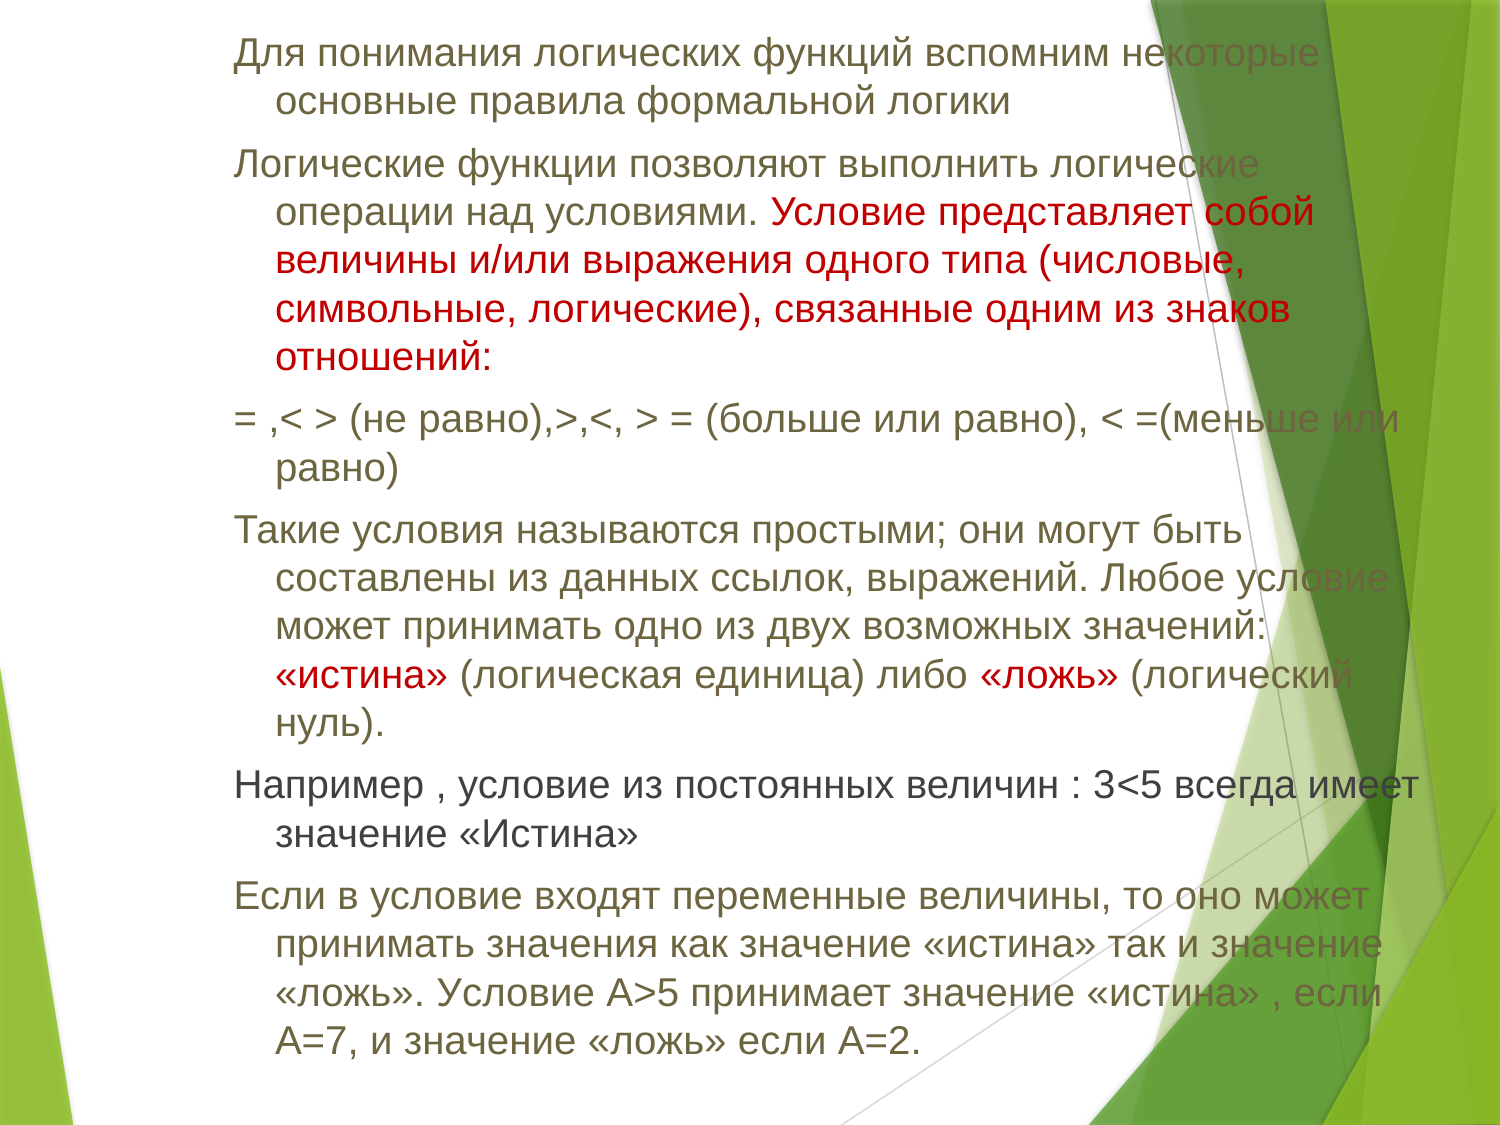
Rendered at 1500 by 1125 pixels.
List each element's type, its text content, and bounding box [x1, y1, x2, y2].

list Для понимания логических функций вспомним некоторые основные правила формальной логики Логические функции позволяют выполнить логические операции над условиями. Условие представляет собой величины и/или выражения одного типа (числовые, символьные, логические), связанные одним из знаков отношений: = ,< > (не равно),>,<, > = (больше или равно), < =(меньше или равно) Такие условия называются простыми; они могут быть составлены из данных ссылок, выражений. Любое условие может принимать одно из двух возможных значений: «истина» (логическая единица) либо «ложь» (логический нуль). Например , условие из постоянных величин : 3<5 всегда имеет значение «Истина» Если в условие входят переменные величины, то оно может принимать значения как значение «истина» так и значение «ложь». Уcловие А>5 принимает значение «истина» , если А=7, и значение «ложь» если А=2. [206, 19, 1437, 1074]
